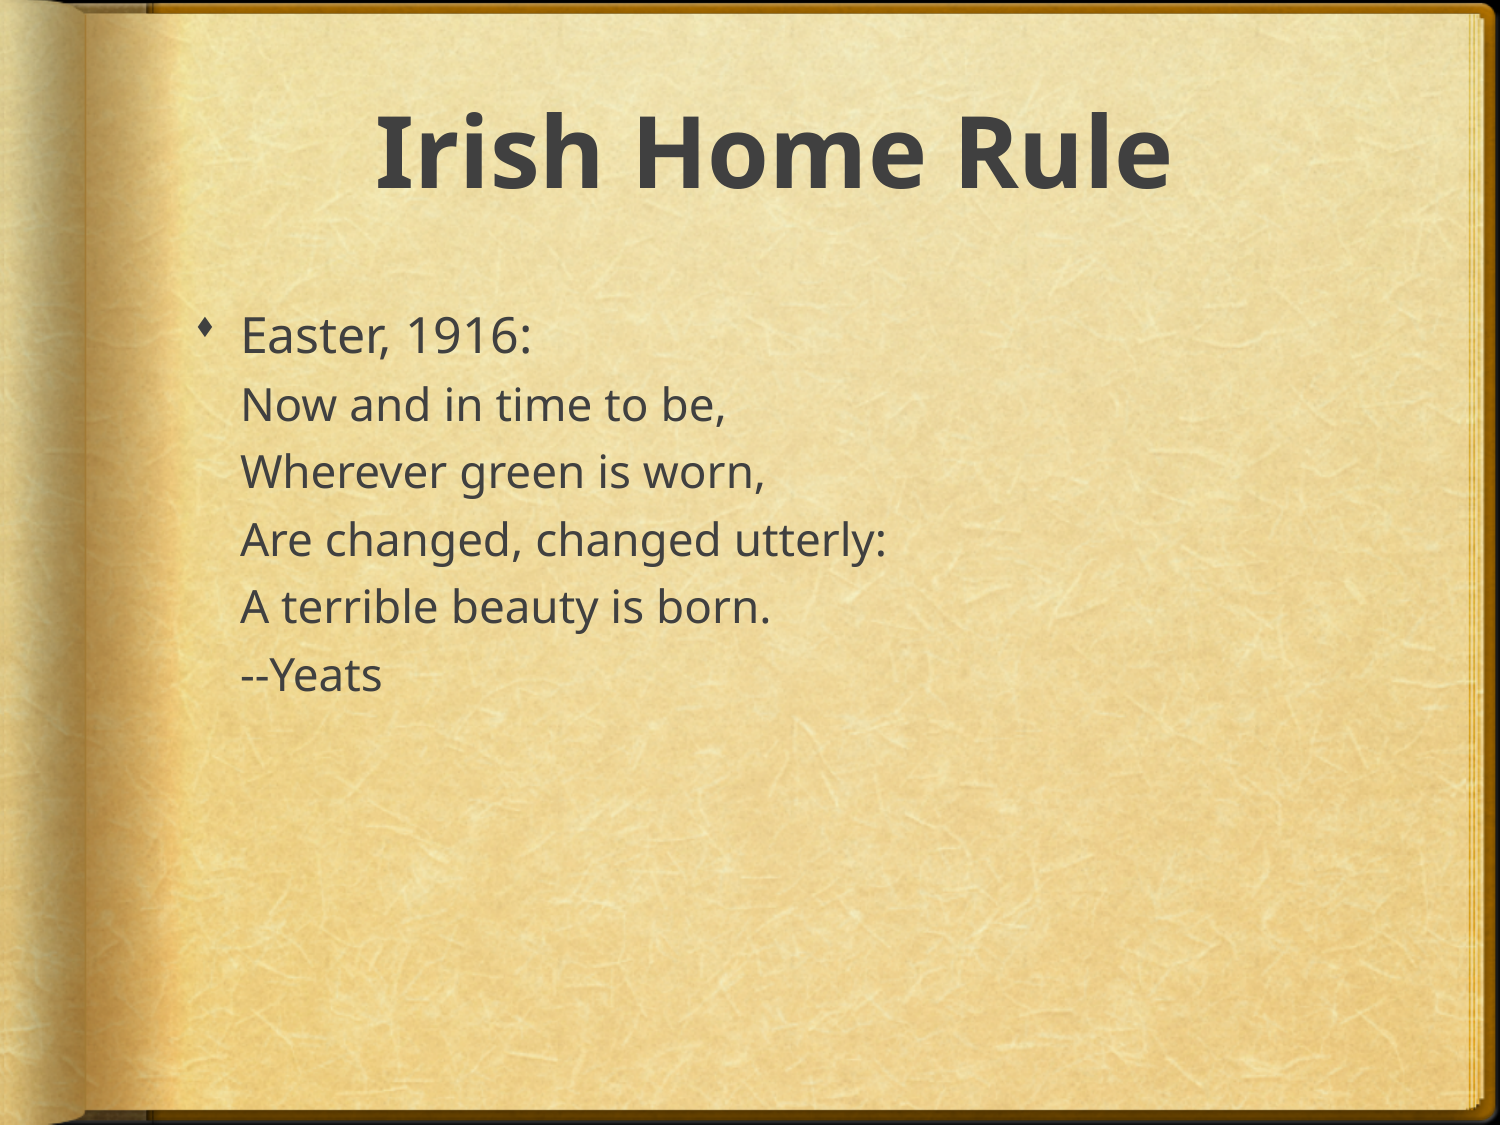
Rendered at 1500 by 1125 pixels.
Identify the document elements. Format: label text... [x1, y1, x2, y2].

list Easter, 1916: Now and in time to be, Wherever green is worn, Are changed, changed utterly: A terrible beauty is born. --Yeats [178, 295, 1372, 1005]
picture [0, 0, 1500, 1125]
title Irish Home Rule [178, 45, 1372, 265]
